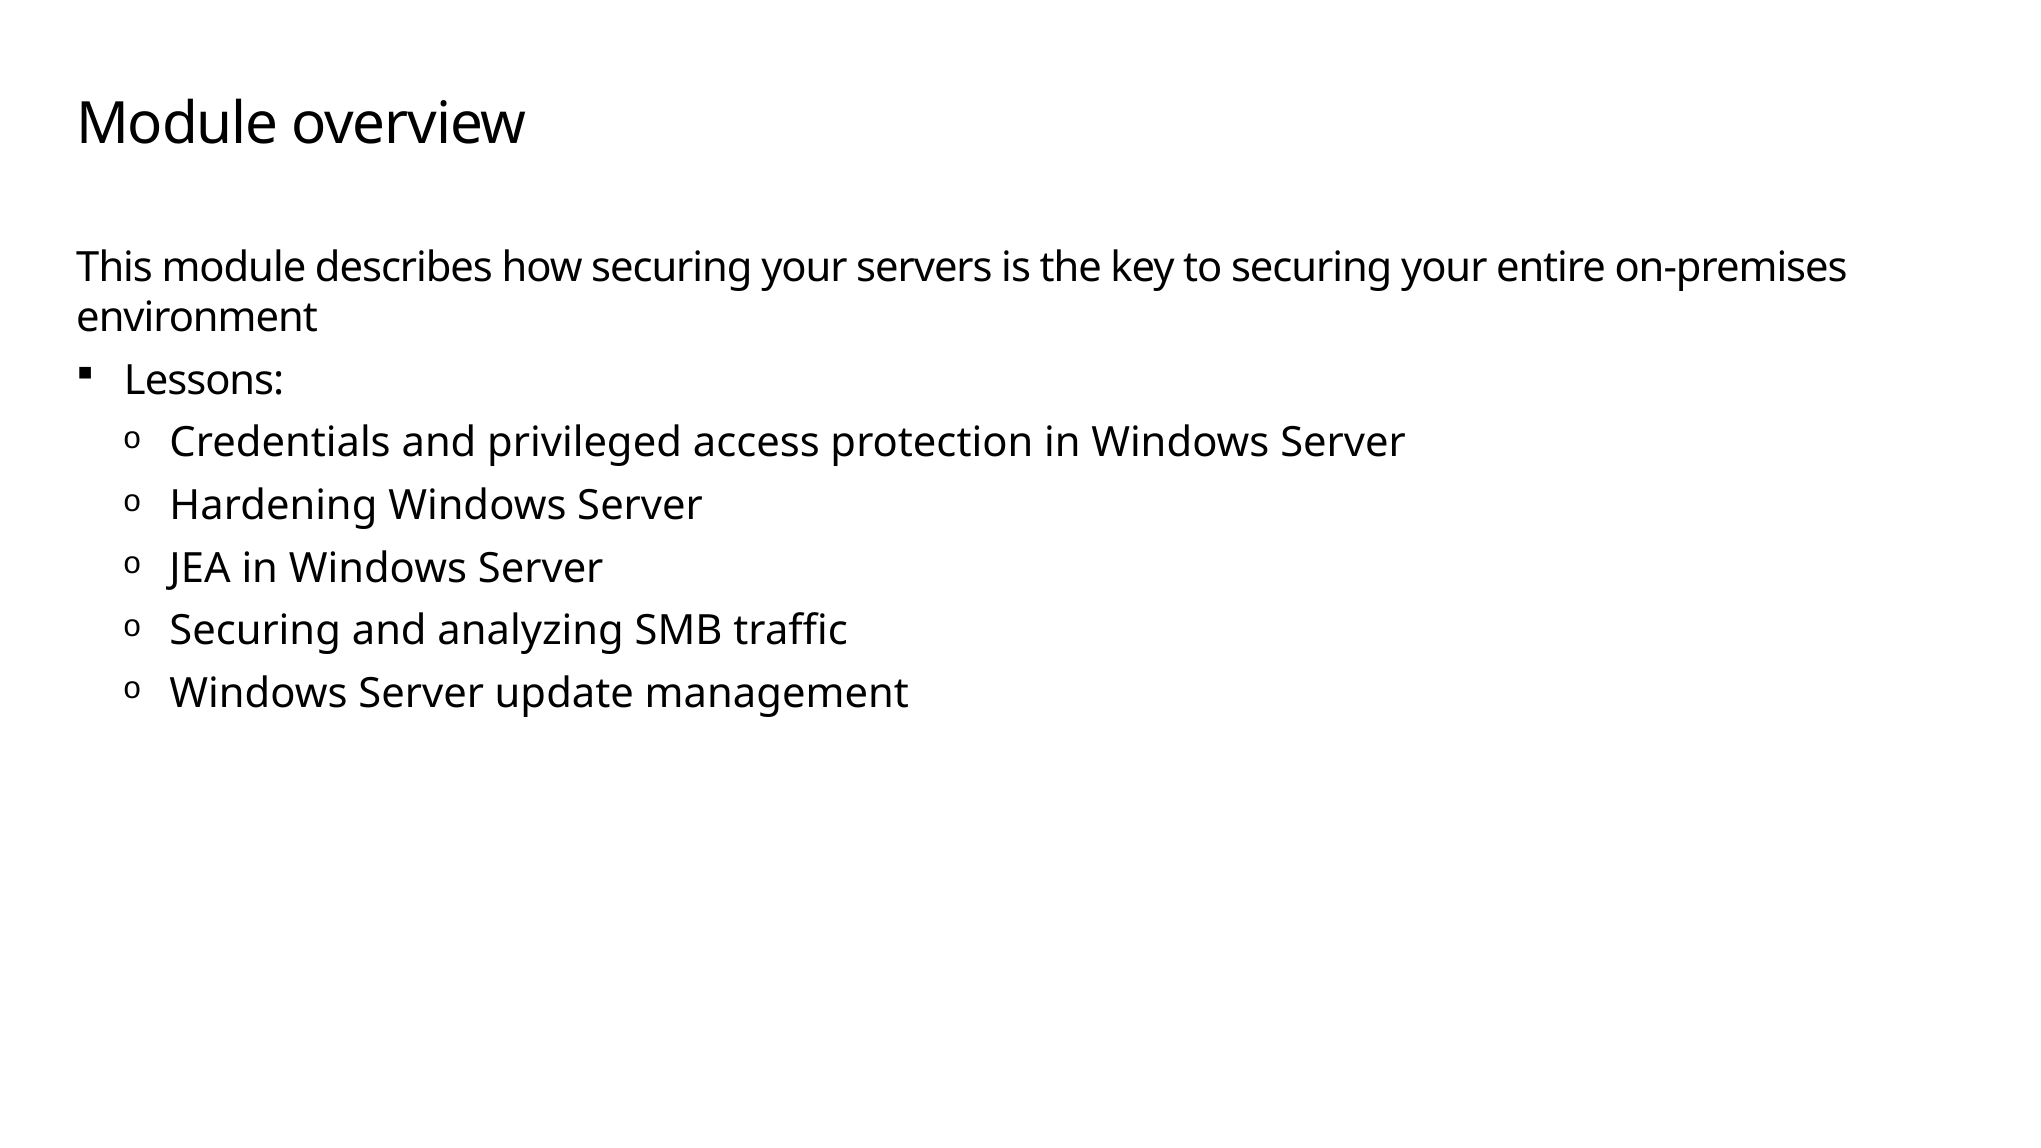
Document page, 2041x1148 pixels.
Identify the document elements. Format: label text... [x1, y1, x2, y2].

title Module overview [76, 93, 1968, 161]
list This module describes how securing your servers is the key to securing your entire on-premises environment Lessons: Credentials and privileged access protection in Windows Server Hardening Windows Server JEA in Windows Server Securing and analyzing SMB traffic Windows Server update management [76, 240, 1970, 1074]
